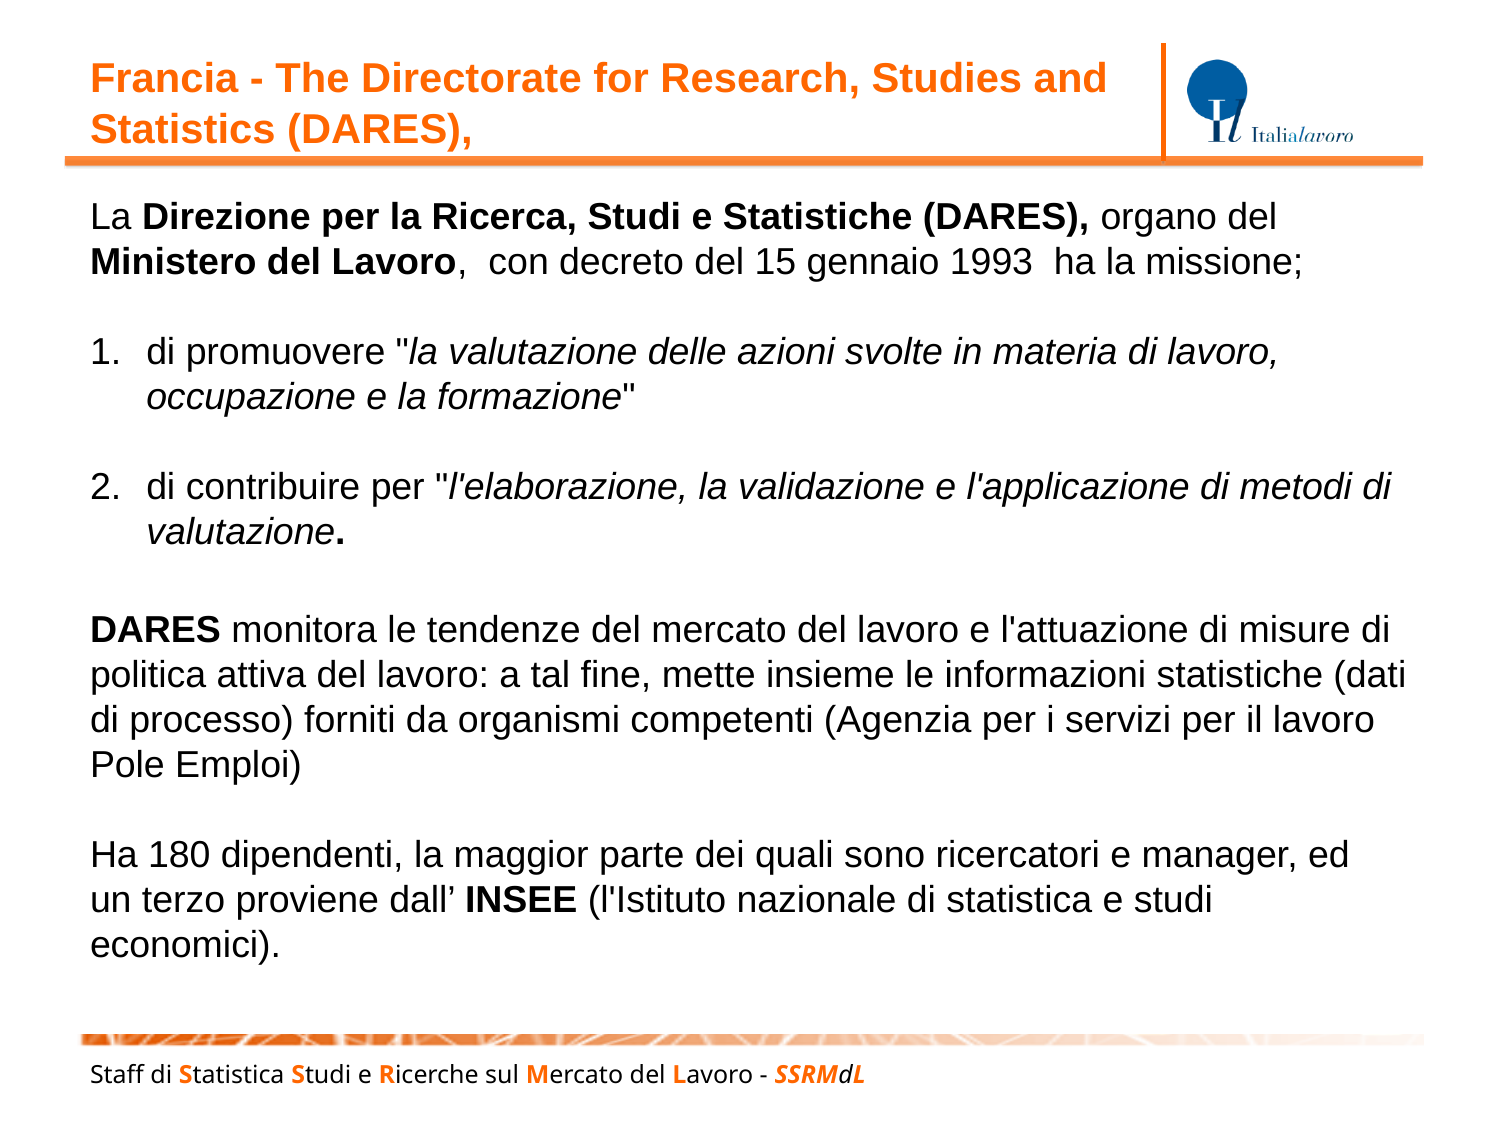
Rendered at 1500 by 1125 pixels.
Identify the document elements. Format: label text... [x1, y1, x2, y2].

picture [1187, 59, 1353, 142]
text_box DARES monitora le tendenze del mercato del lavoro e l'attuazione di misure di politica attiva del lavoro: a tal fine, mette insieme le informazioni statistiche (dati di processo) forniti da organismi competenti (Agenzia per i servizi per il lavoro Pole Emploi) Ha 180 dipendenti, la maggior parte dei quali sono ricercatori e manager, ed un terzo proviene dall’ INSEE (l'Istituto nazionale di statistica e studi economici). [75, 597, 1422, 973]
slide_number Staff di Statistica Studi e Ricerche sul Mercato del Lavoro - SSRMdL [75, 1046, 1424, 1103]
text_box Francia - The Directorate for Research, Studies and Statistics (DARES), [75, 43, 1152, 159]
picture [76, 1034, 1424, 1046]
text_box La Direzione per la Ricerca, Studi e Statistiche (DARES), organo del Ministero del Lavoro, con decreto del 15 gennaio 1993 ha la missione; di promuovere "la valutazione delle azioni svolte in materia di lavoro, occupazione e la formazione" di contribuire per "l'elaborazione, la validazione e l'applicazione di metodi di valutazione. [75, 184, 1424, 560]
